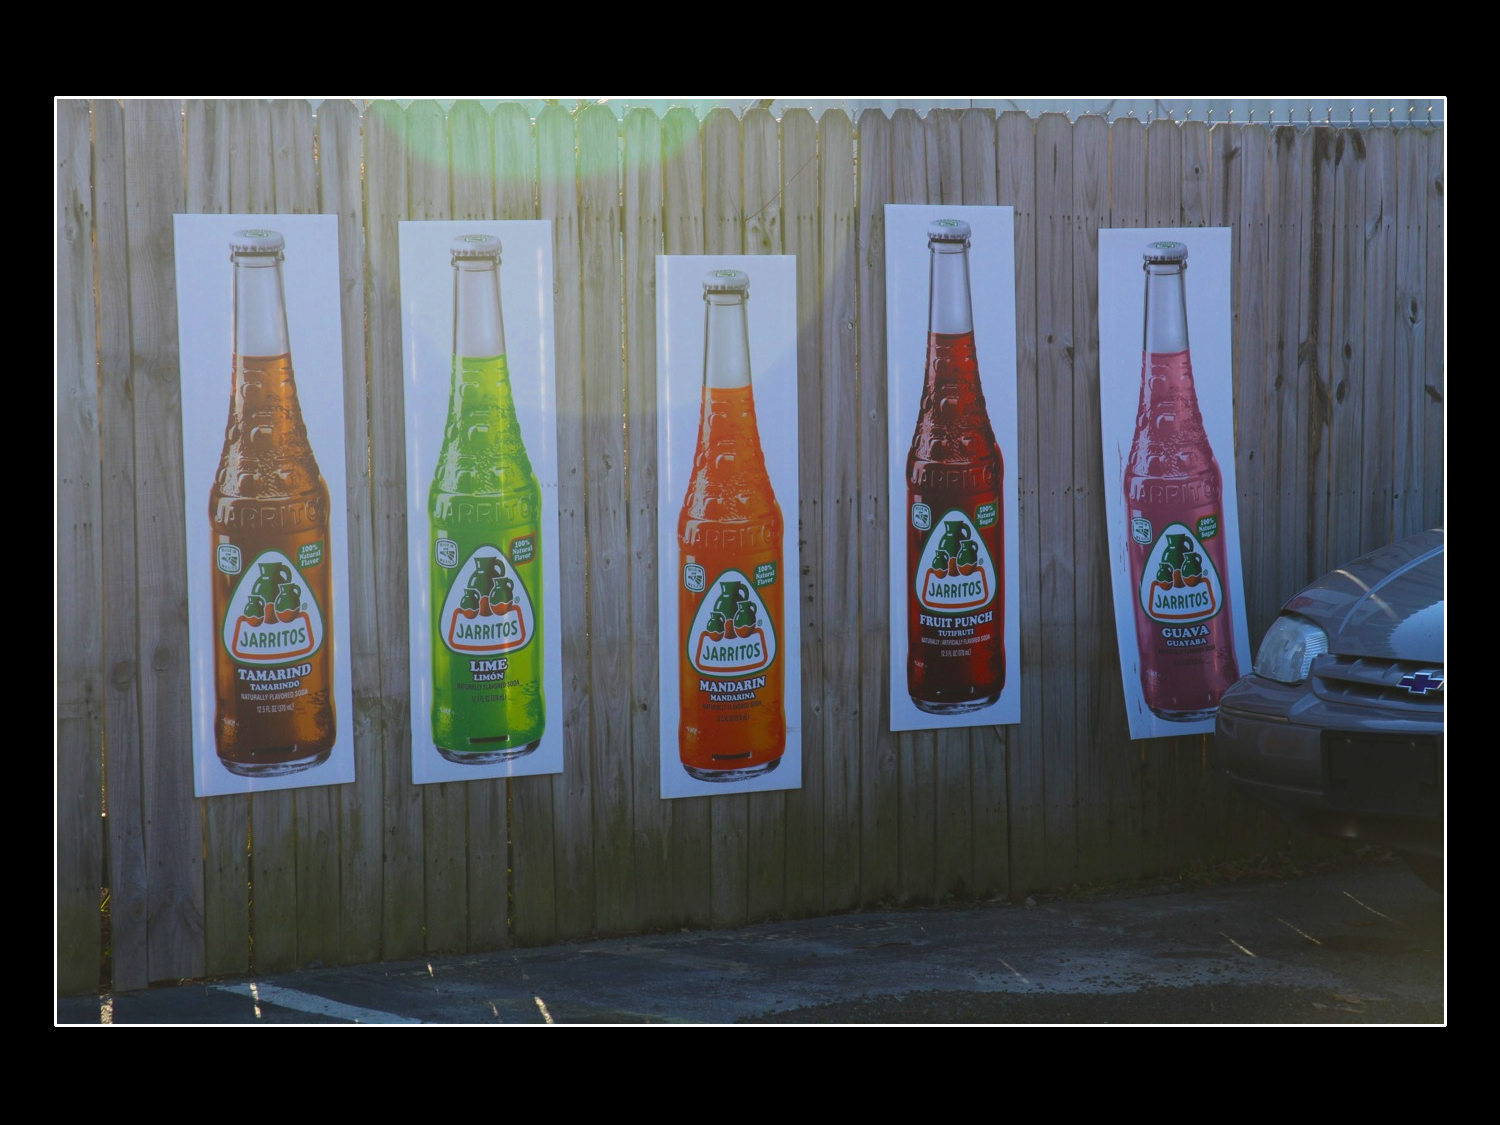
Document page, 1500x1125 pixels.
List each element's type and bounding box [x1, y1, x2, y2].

picture [56, 98, 1445, 1025]
